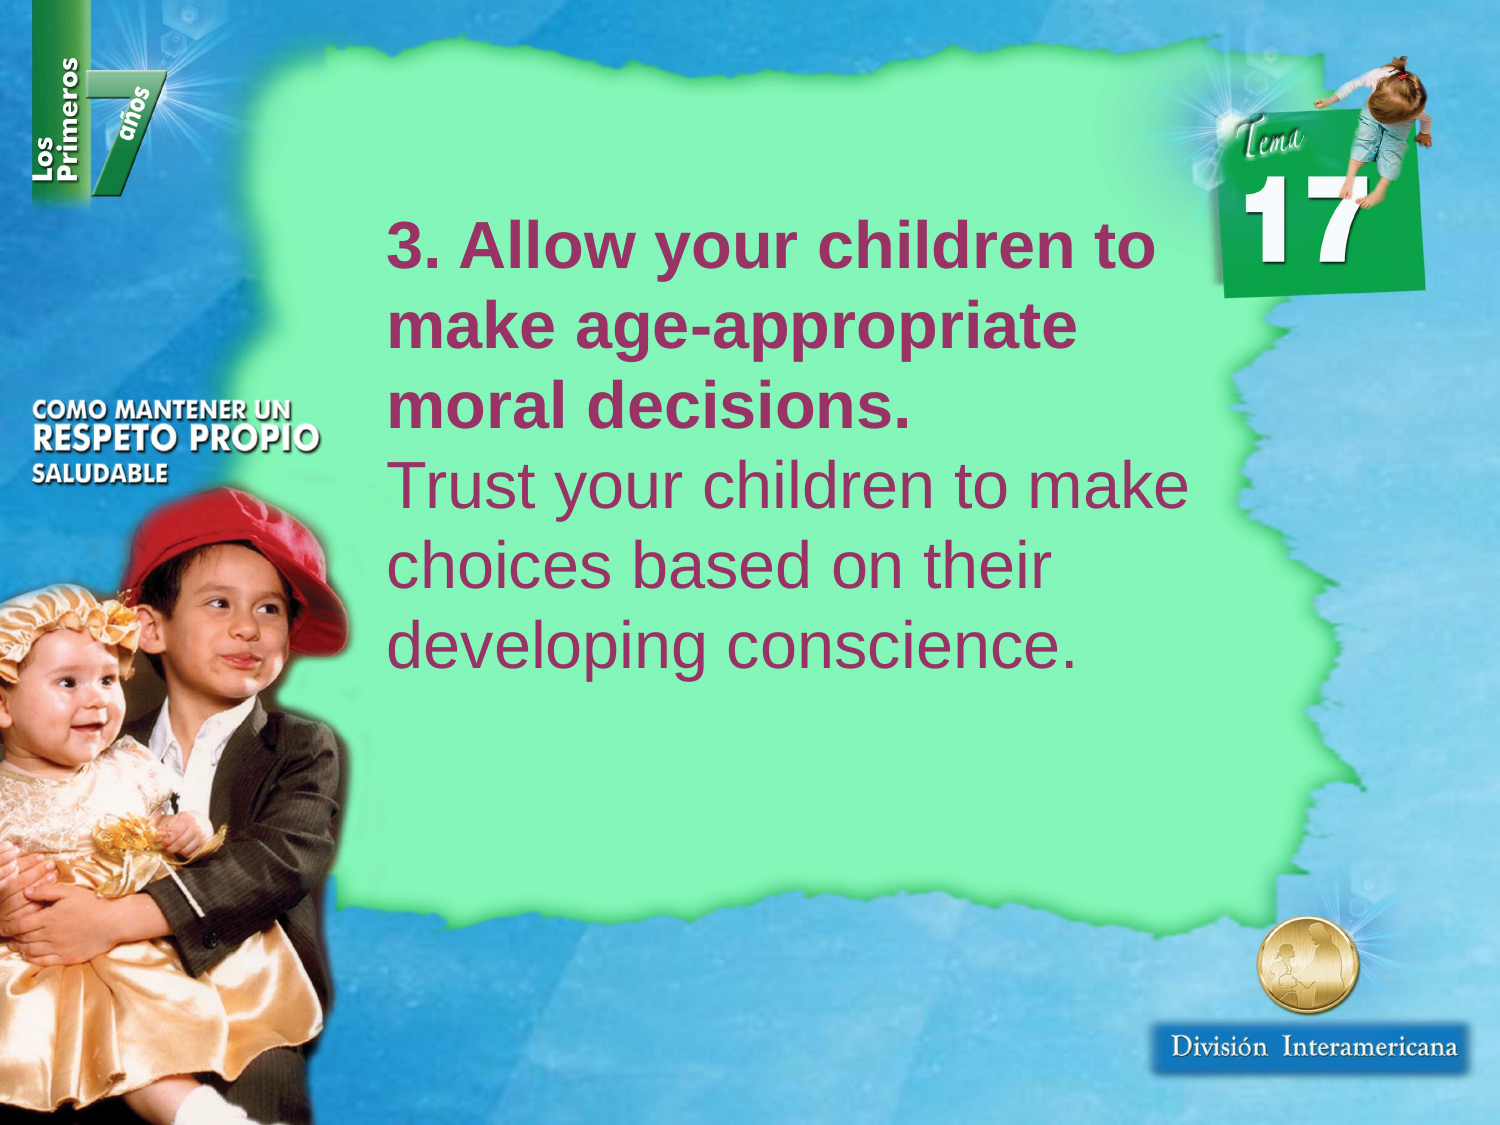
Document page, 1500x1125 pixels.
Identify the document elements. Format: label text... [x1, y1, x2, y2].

picture [0, 0, 1500, 1125]
text_box 3. Allow your children to make age-appropriate moral decisions. Trust your children to make choices based on their developing conscience. [371, 194, 1270, 769]
